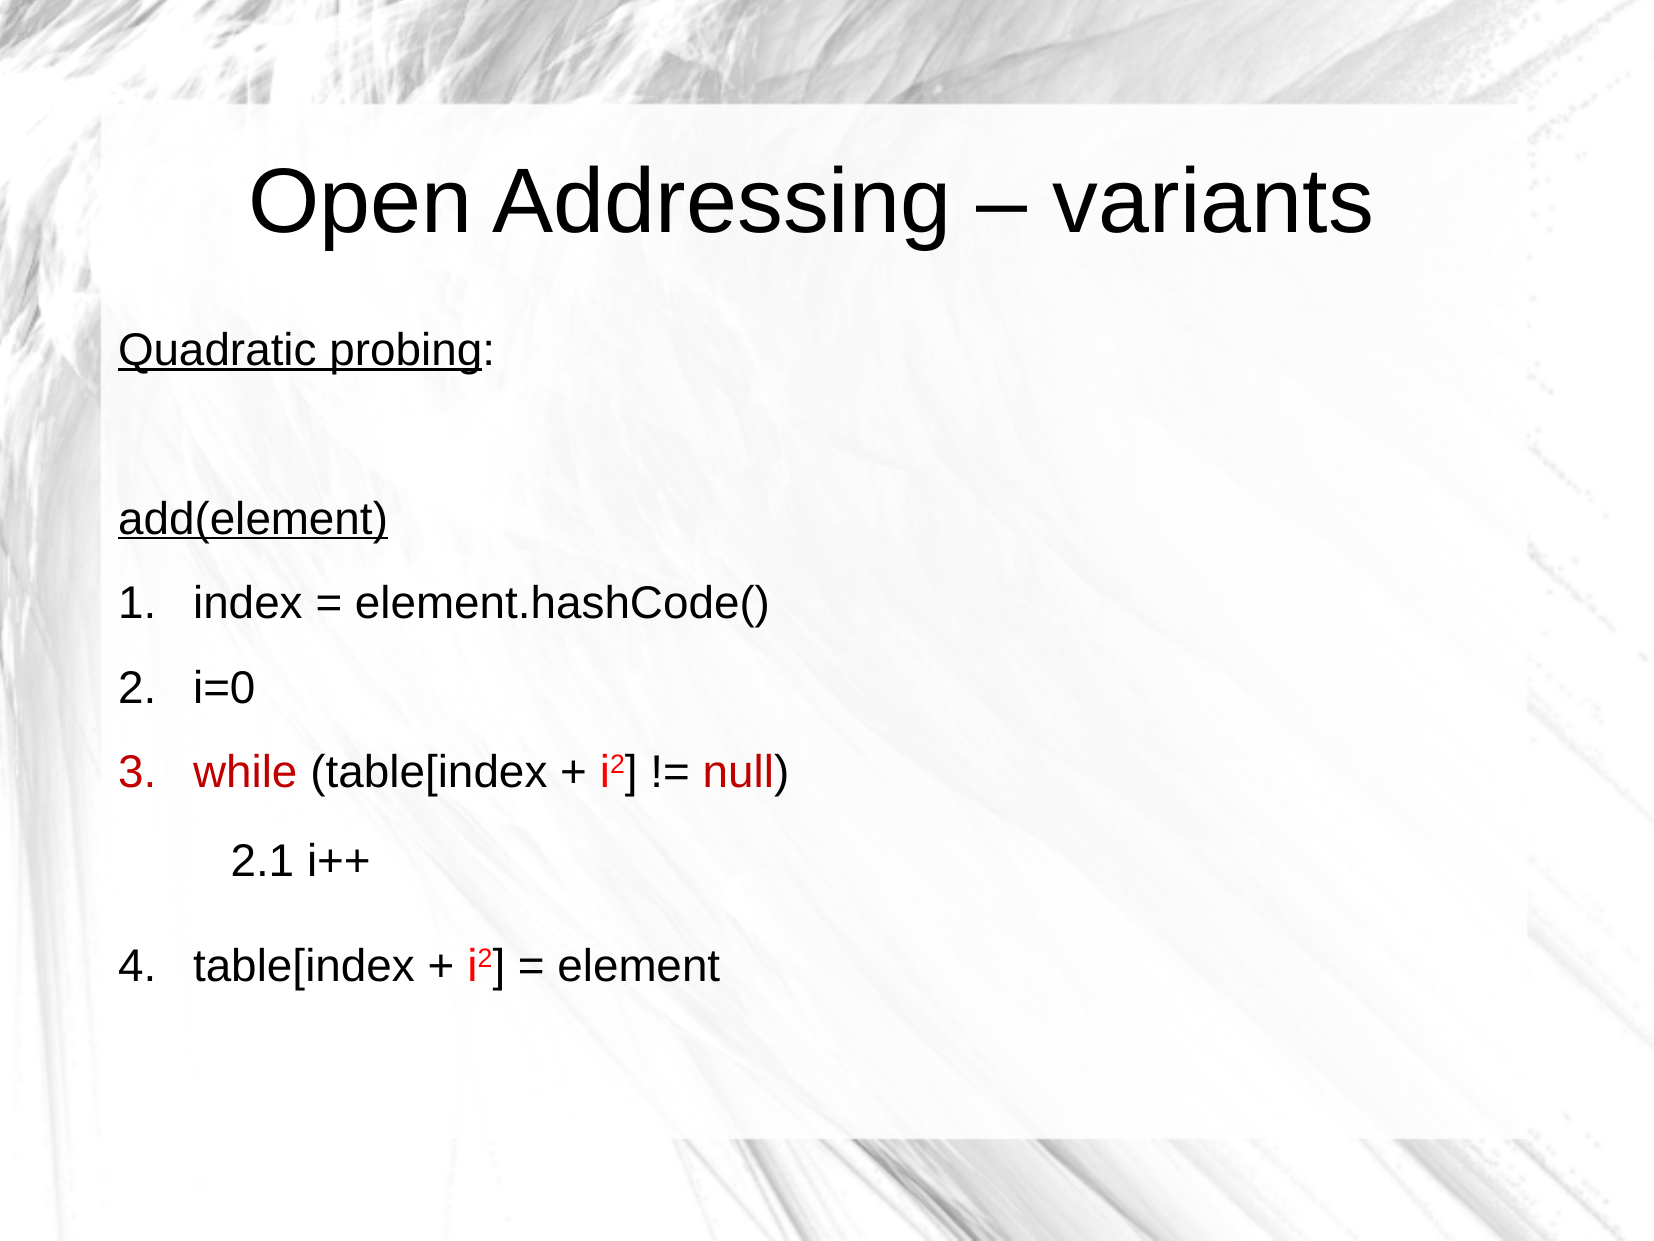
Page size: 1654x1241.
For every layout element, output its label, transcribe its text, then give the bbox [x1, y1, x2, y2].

list Quadratic probing: add(element) index = element.hashCode() i=0 while (table[index + i2] != null) 2.1 i++ table[index + i2] = element [118, 319, 1571, 1102]
picture [0, 0, 1654, 1241]
title Open Addressing – variants [118, 112, 1506, 281]
